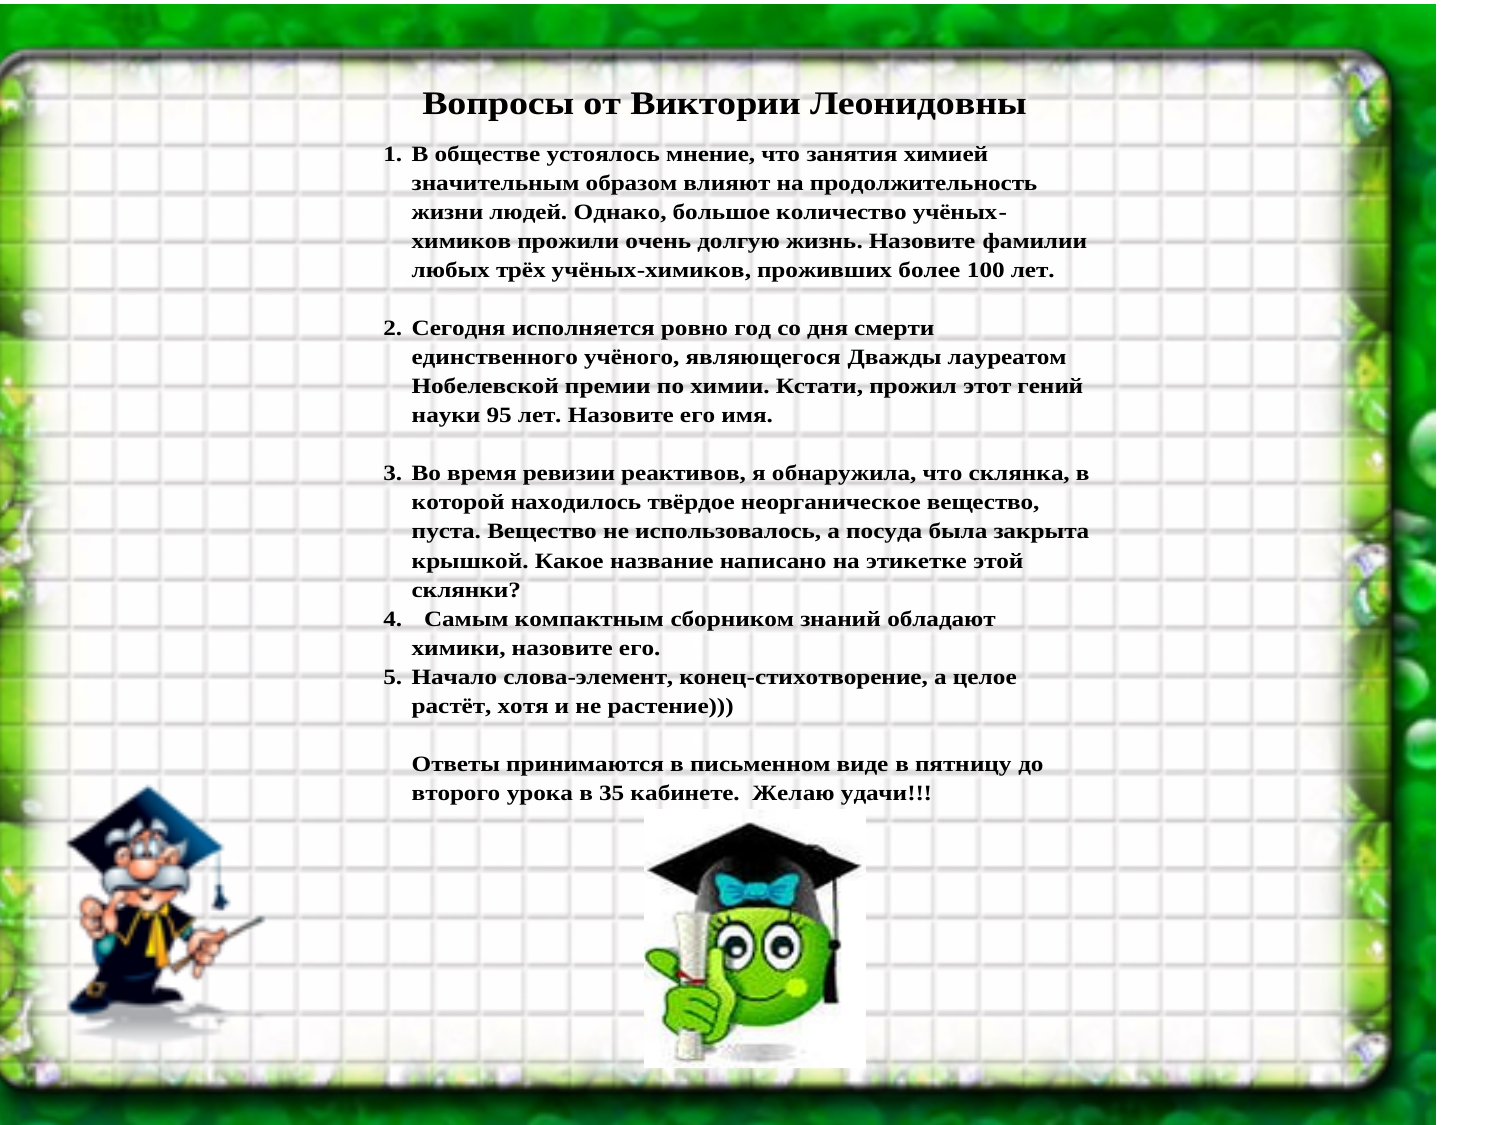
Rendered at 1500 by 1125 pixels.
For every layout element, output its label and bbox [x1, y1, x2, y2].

picture [0, 4, 1436, 1125]
text_box [354, 83, 1100, 1098]
